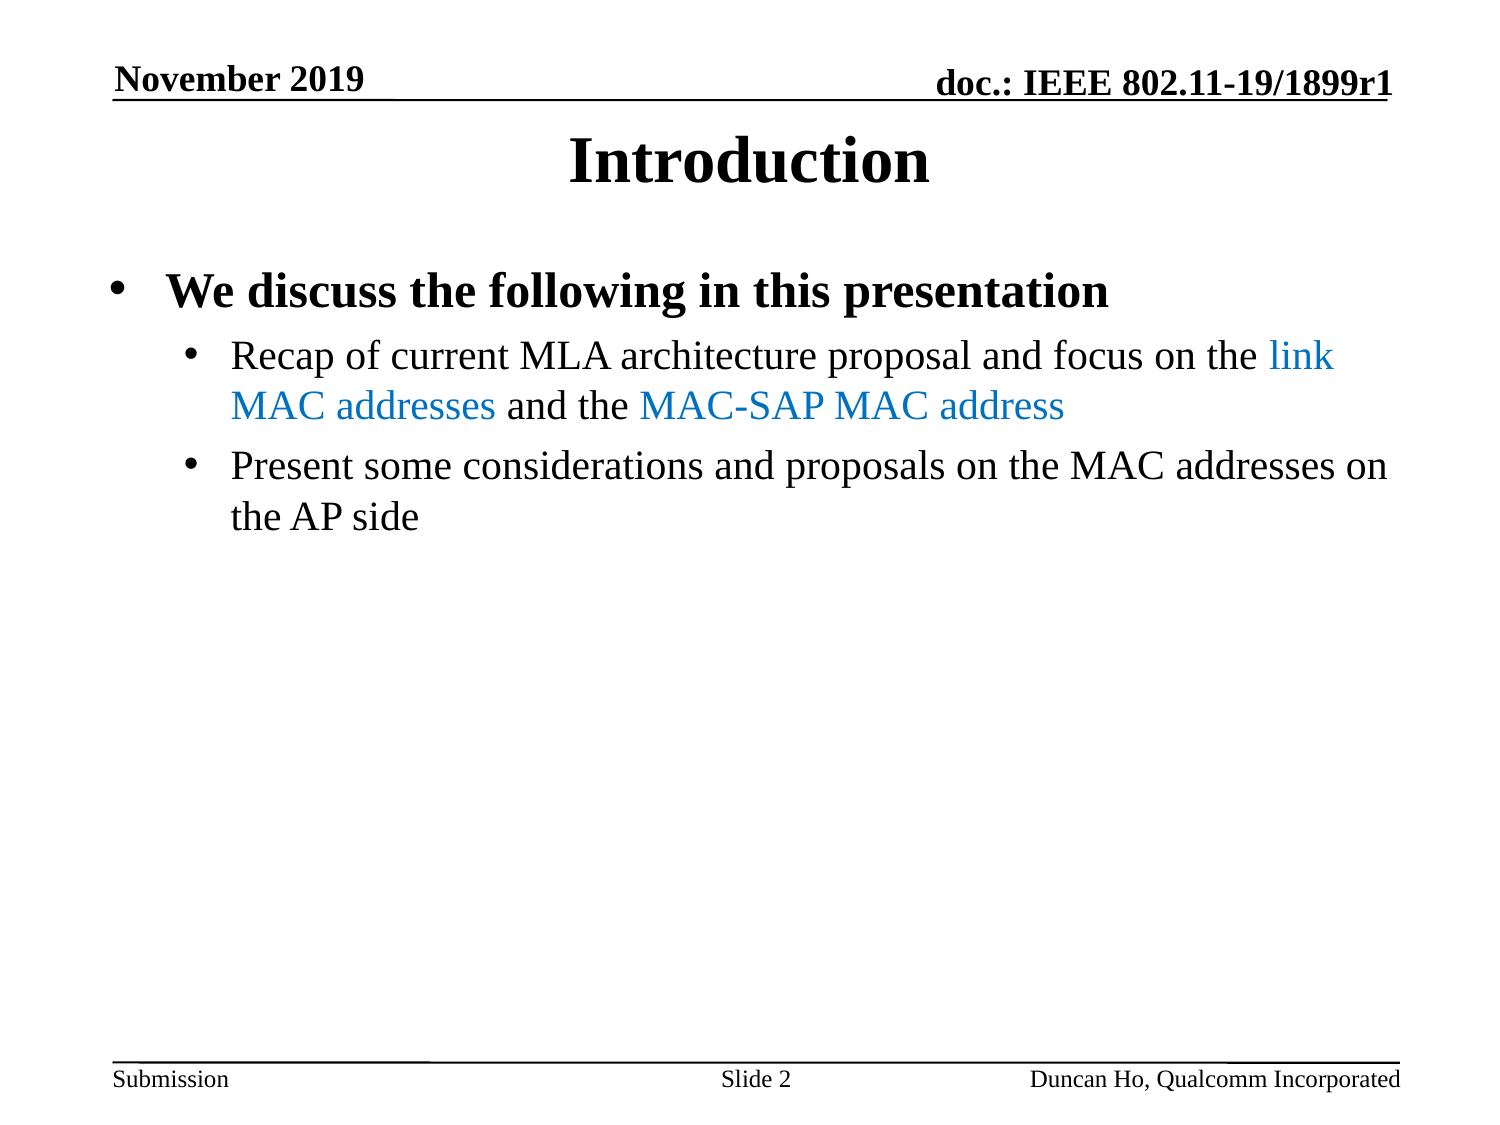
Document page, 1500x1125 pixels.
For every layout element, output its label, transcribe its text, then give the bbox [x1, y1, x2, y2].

slide_number Slide 2 [712, 1061, 800, 1123]
title Introduction [112, 112, 1388, 201]
list We discuss the following in this presentation Recap of current MLA architecture proposal and focus on the link MAC addresses and the MAC-SAP MAC address Present some considerations and proposals on the MAC addresses on the AP side [93, 249, 1407, 991]
footer Duncan Ho, Qualcomm Incorporated [878, 1061, 1402, 1093]
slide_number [114, 54, 423, 100]
